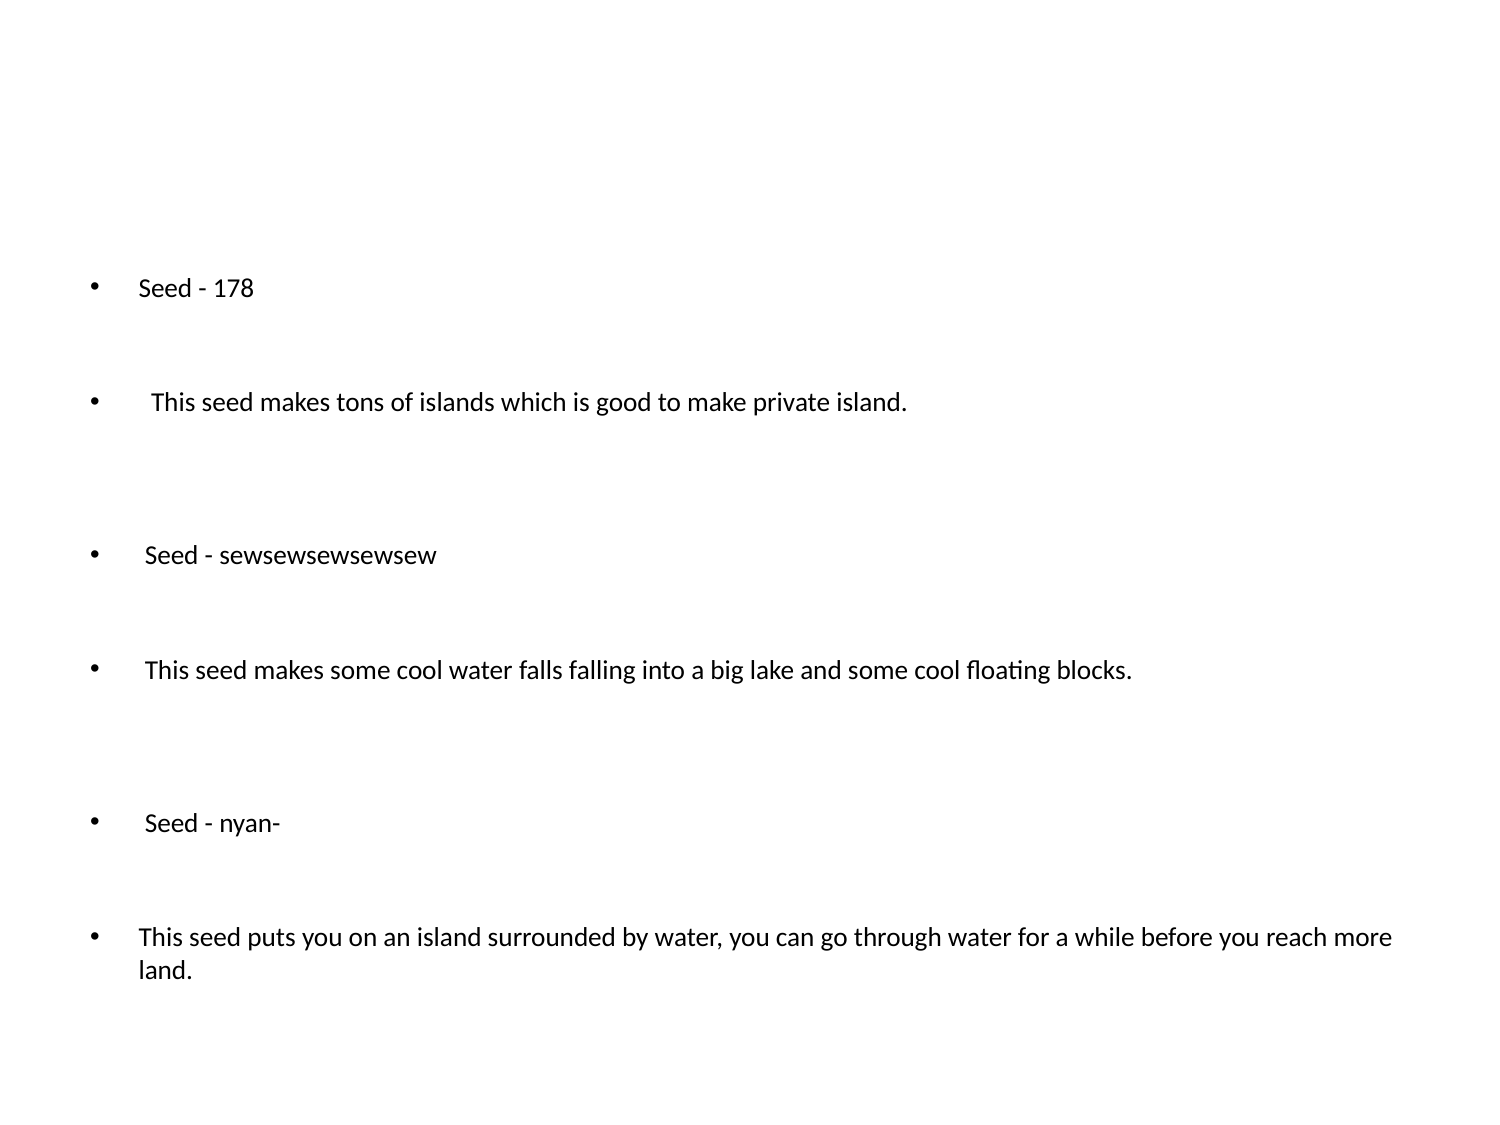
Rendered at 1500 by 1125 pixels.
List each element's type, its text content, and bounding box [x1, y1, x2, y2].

list Seed - 178 This seed makes tons of islands which is good to make private island. Seed - sewsewsewsewsew This seed makes some cool water falls falling into a big lake and some cool floating blocks. Seed - nyan- This seed puts you on an island surrounded by water, you can go through water for a while before you reach more land. [75, 262, 1425, 1005]
